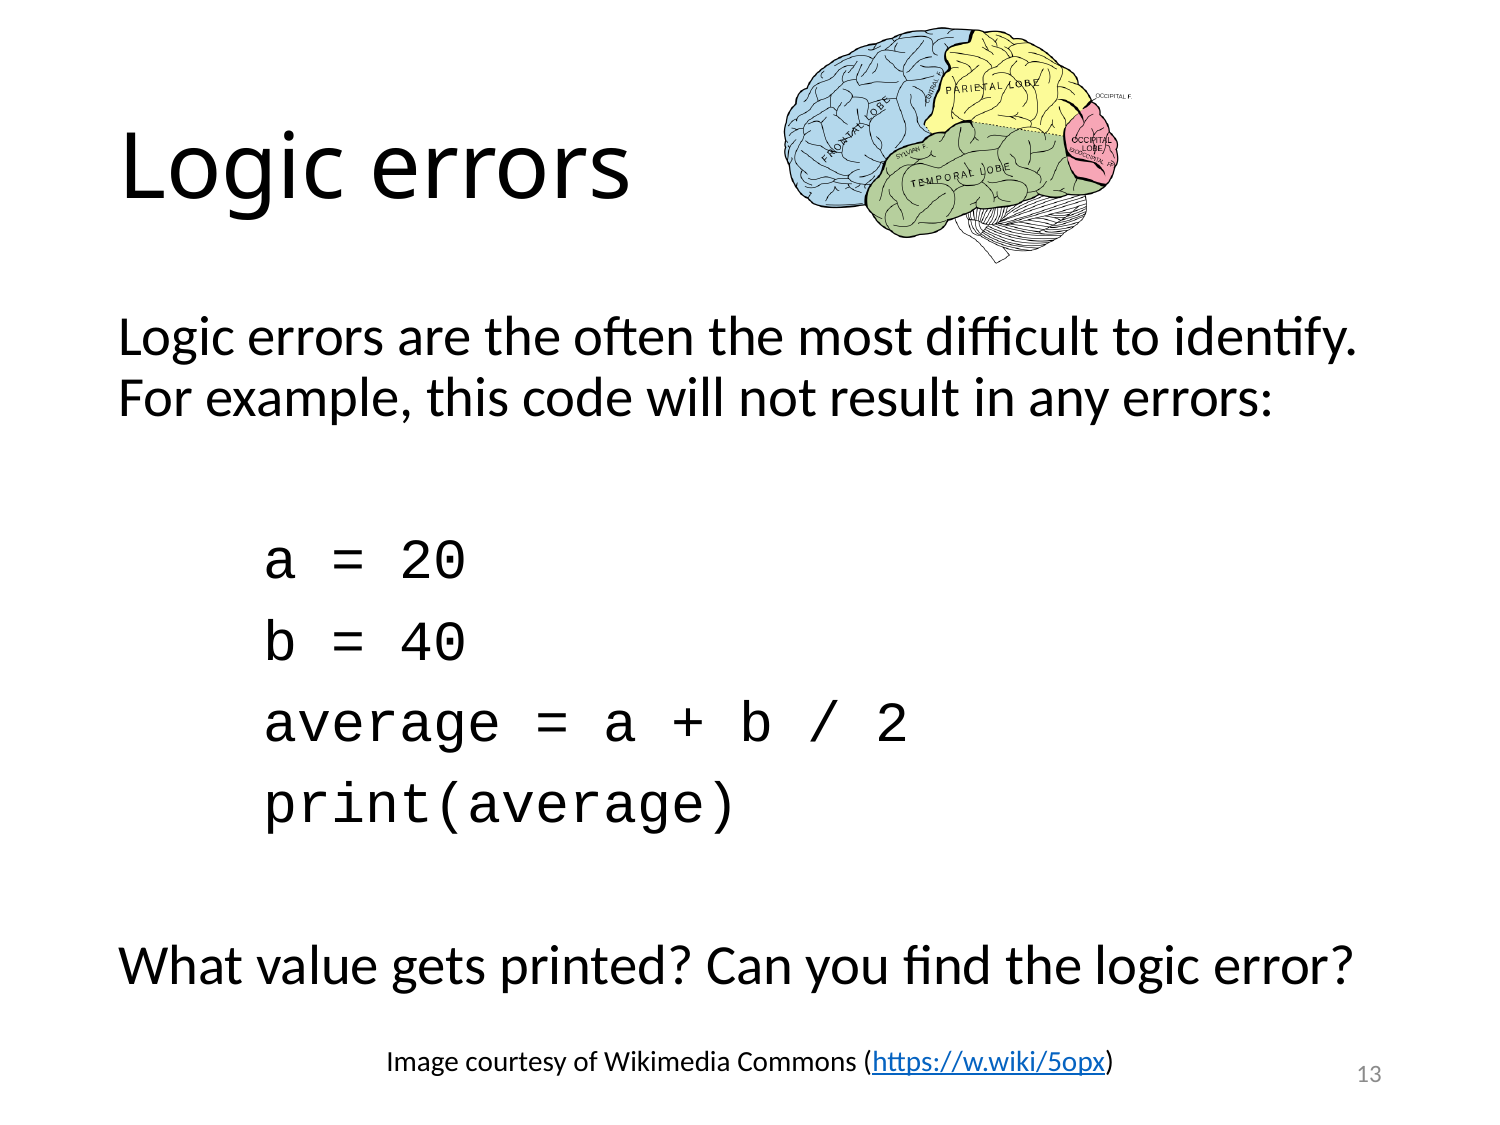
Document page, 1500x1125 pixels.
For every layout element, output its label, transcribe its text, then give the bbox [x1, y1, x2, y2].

picture [771, 11, 1134, 270]
title Logic errors [103, 59, 1397, 278]
text_box Image courtesy of Wikimedia Commons (https://w.wiki/5opx) [371, 1034, 1129, 1085]
list Logic errors are the often the most difficult to identify. For example, this code will not result in any errors: a = 20 b = 40 average = a + b / 2 print(average) What value gets printed? Can you find the logic error? [103, 299, 1397, 1014]
slide_number 13 [1059, 1042, 1397, 1103]
